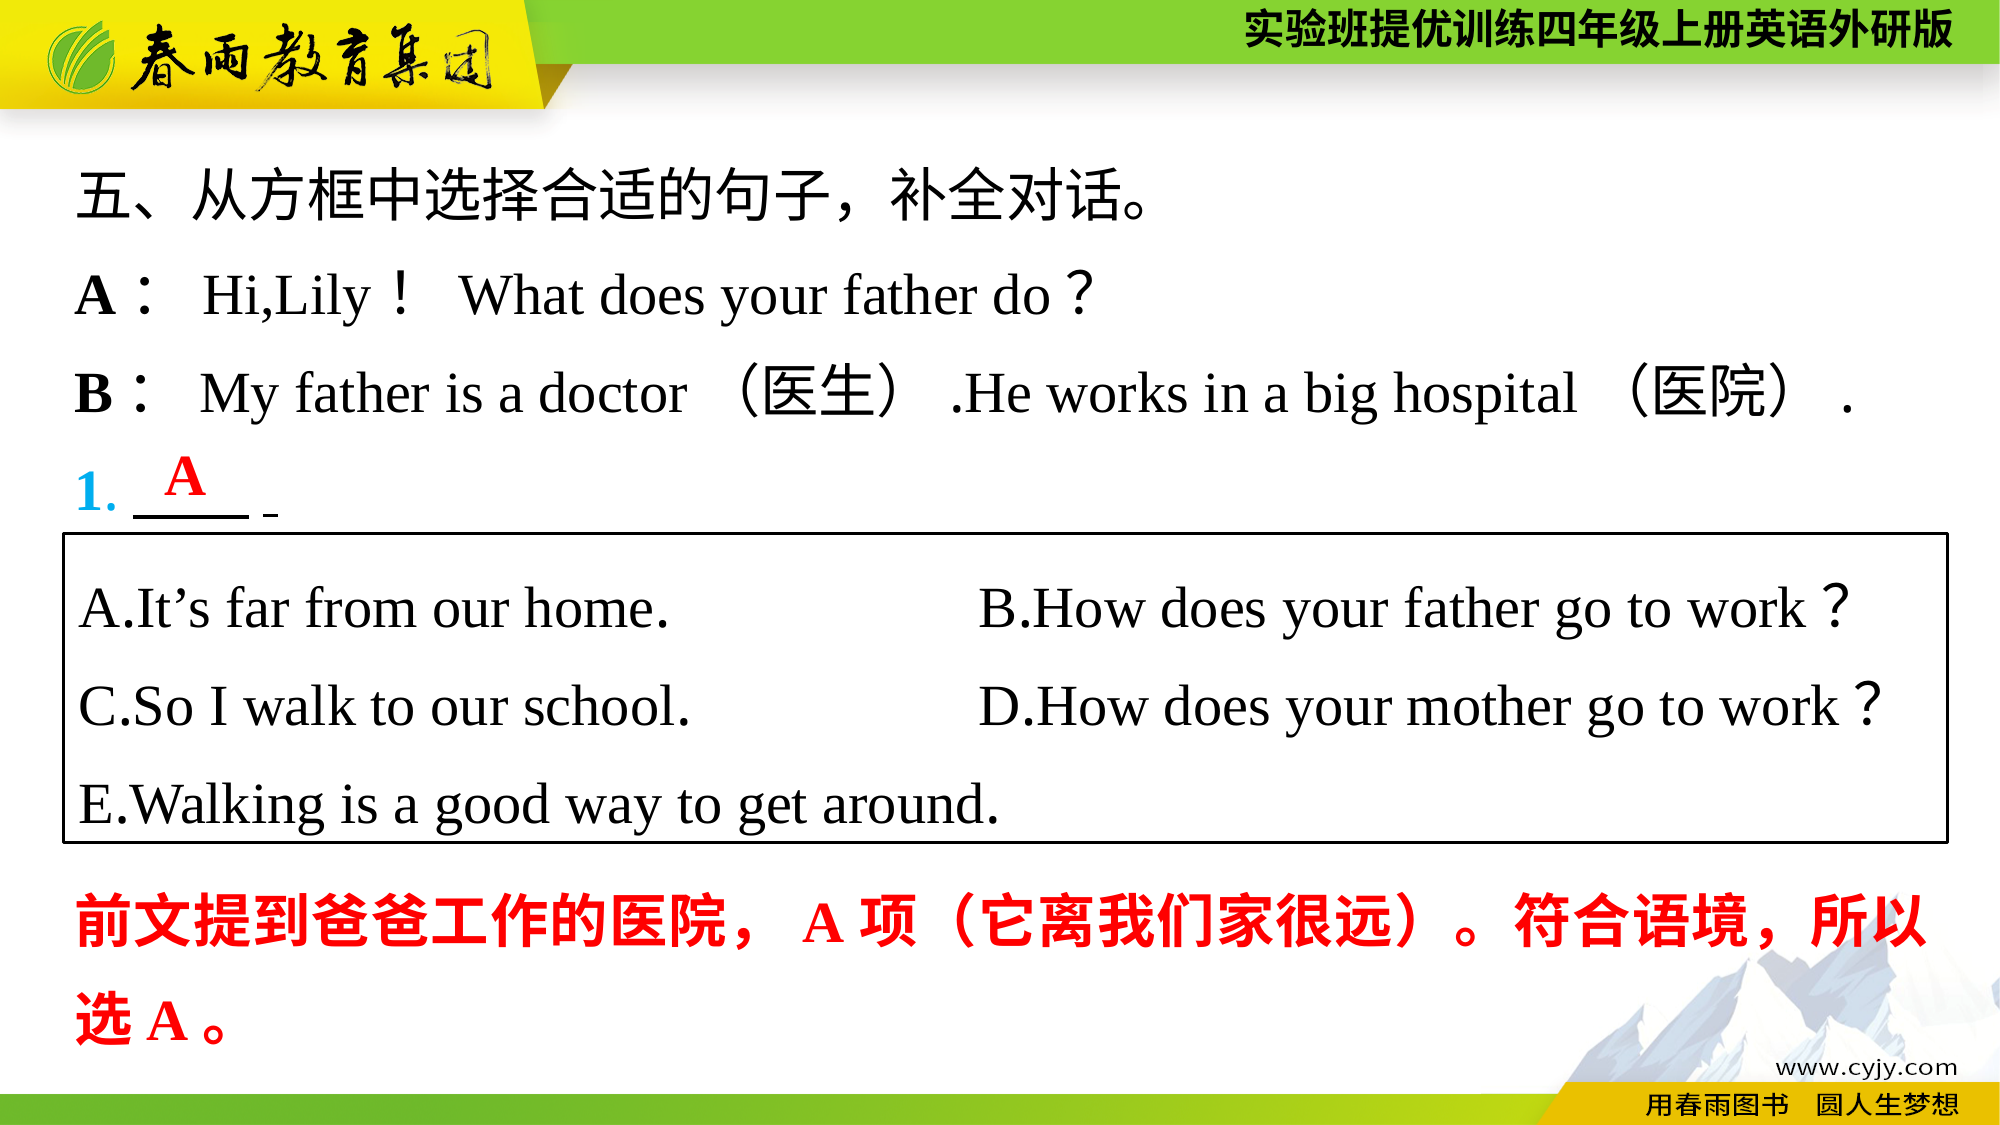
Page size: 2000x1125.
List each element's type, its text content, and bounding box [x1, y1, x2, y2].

picture [0, 0, 2000, 1125]
text_box 前文提到爸爸工作的医院，A项（它离我们家很远）。符合语境，所以选A。 [59, 848, 1944, 1060]
list 五、从方框中选择合适的句子，补全对话。 A：Hi,Lily！What does your father do？ B：My father is a doctor（医生）.He works in a big hospital（医院）. 1. . [59, 122, 1944, 534]
text_box A [149, 429, 222, 515]
text_box A.It’s far from our home. B.How does your father go to work？ C.So I walk to our school. D.How does your mother go to work？ E.Walking is a good way to get around. [63, 533, 1948, 843]
